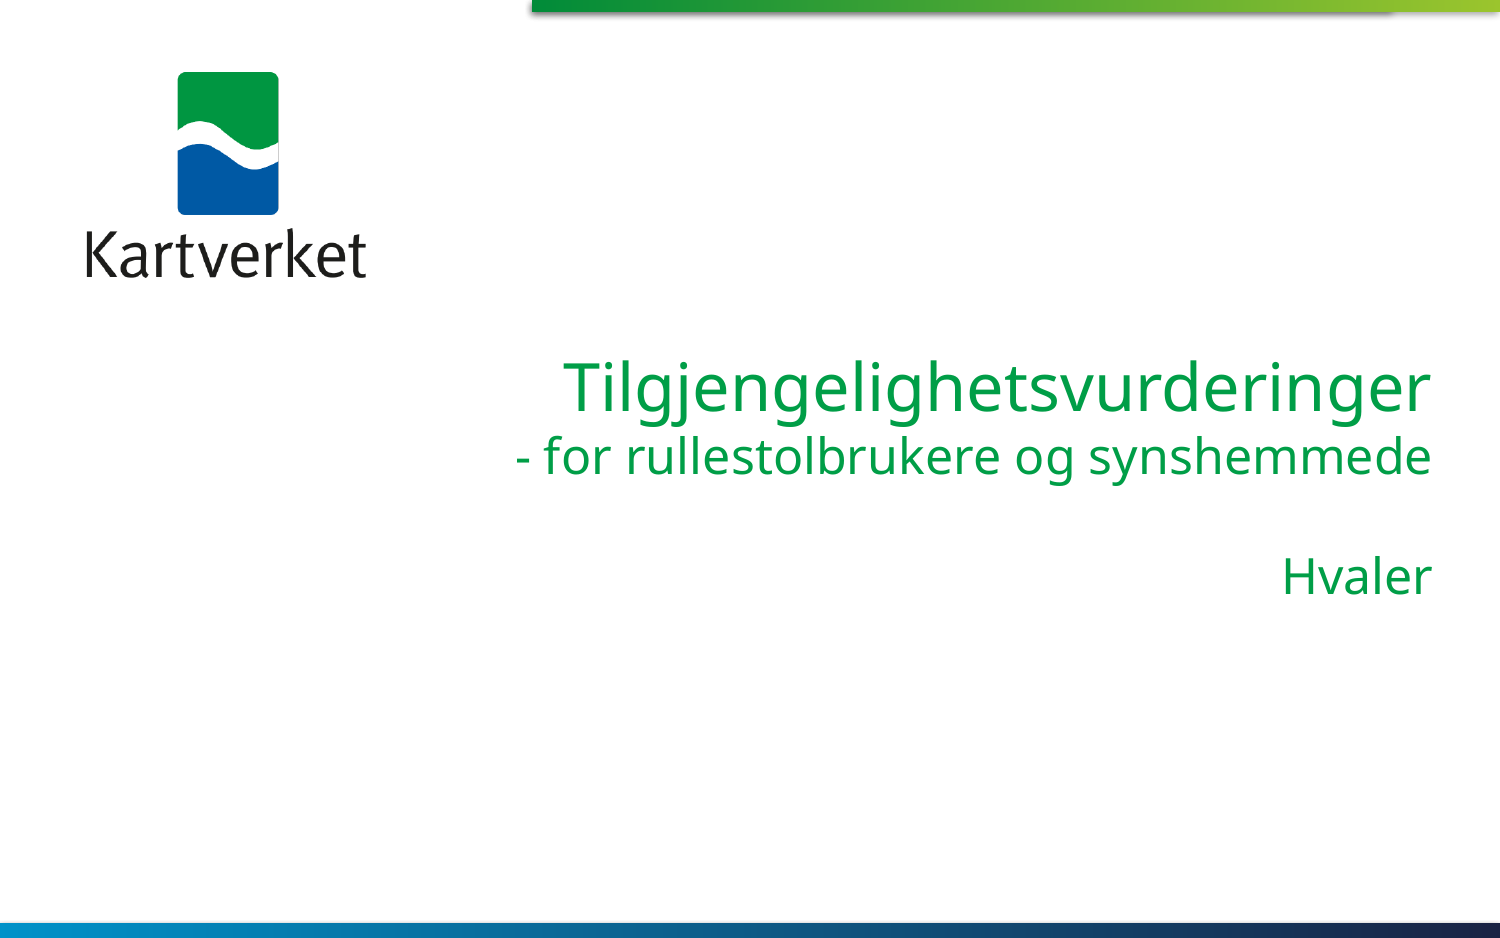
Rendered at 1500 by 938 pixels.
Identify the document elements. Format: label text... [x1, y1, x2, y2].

text_box Tilgjengelighetsvurderinger - for rullestolbrukere og synshemmede Hvaler [66, 337, 1449, 613]
